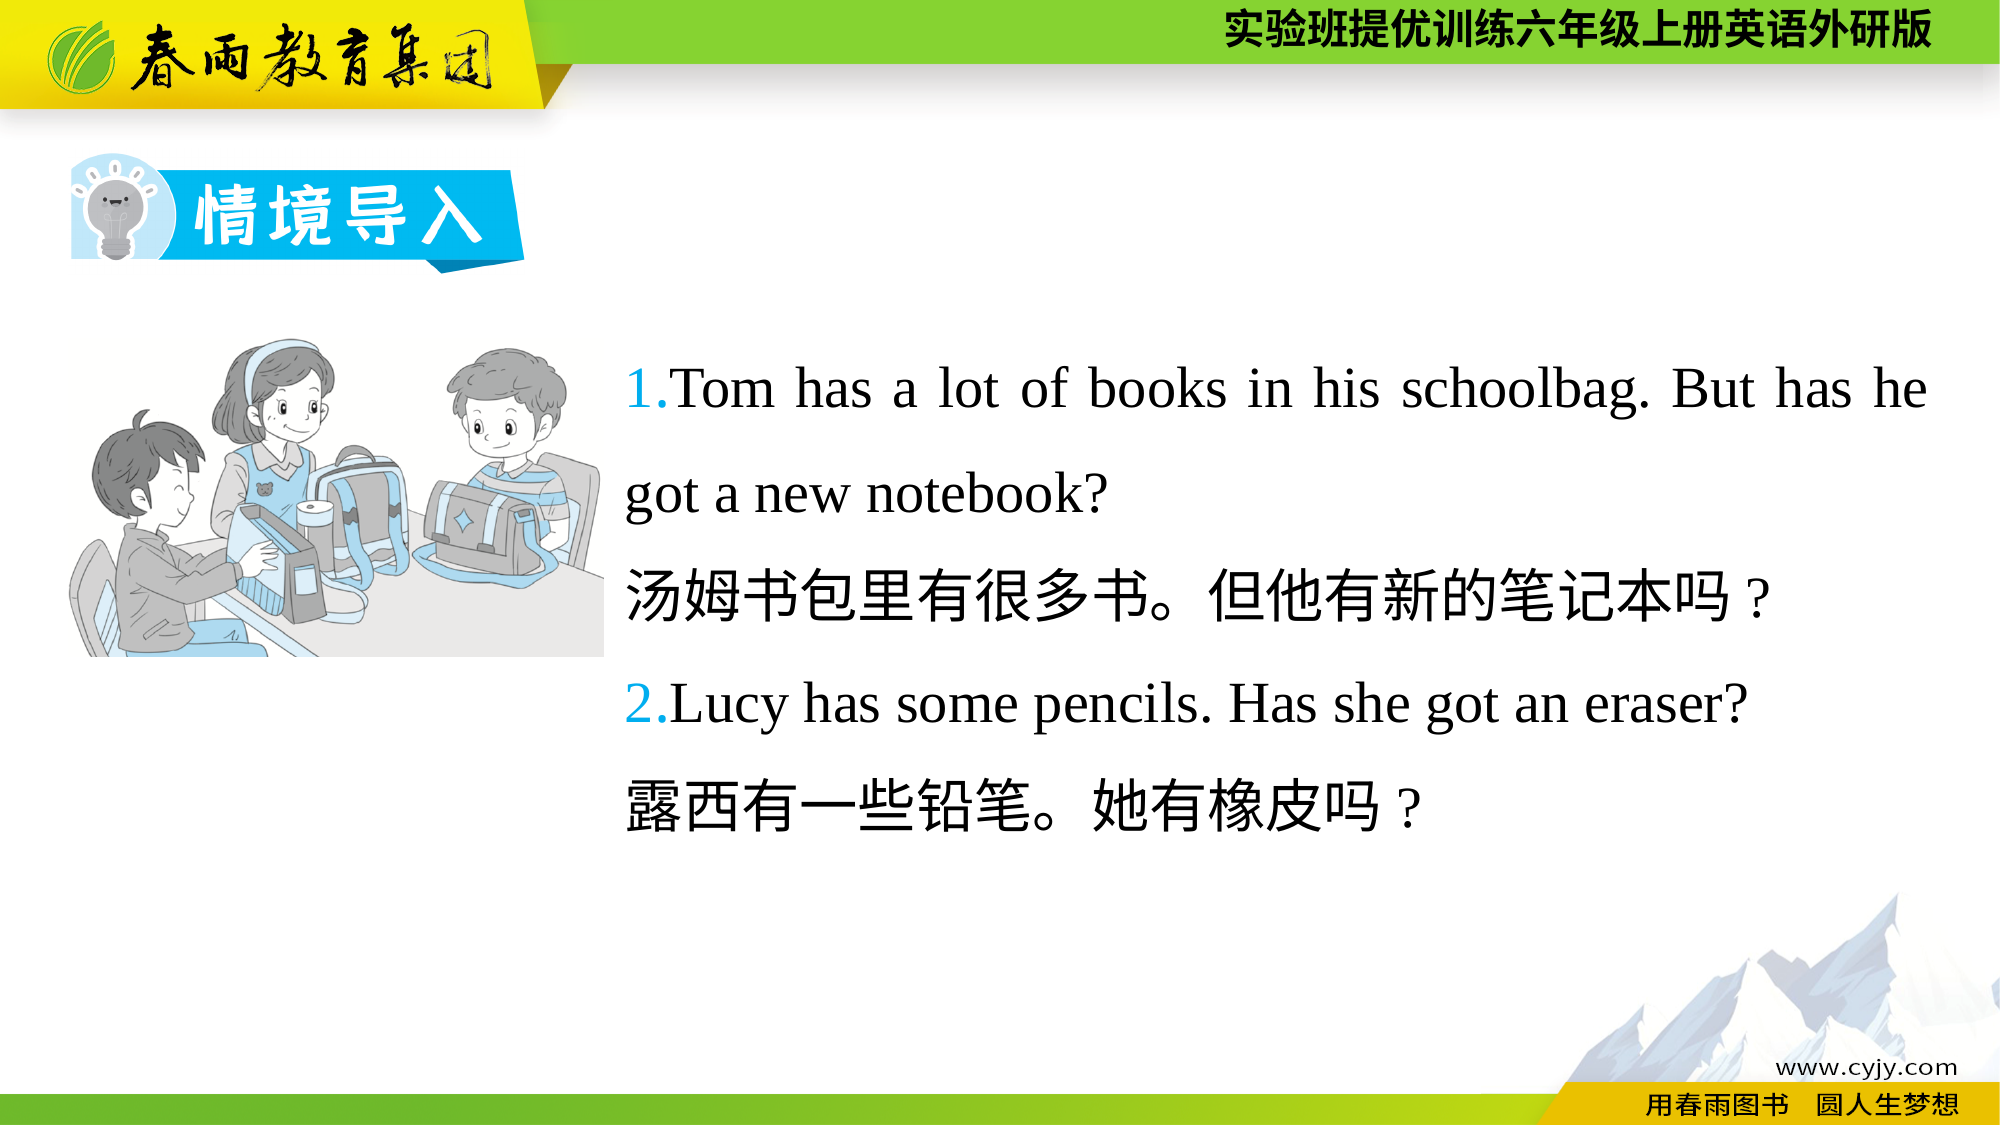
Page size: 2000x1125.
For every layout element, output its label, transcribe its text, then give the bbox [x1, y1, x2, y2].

picture [0, 0, 2000, 1125]
list 1.Tom has a lot of books in his schoolbag. But has he got a new notebook? 汤姆书包里有很多书。但他有新的笔记本吗? 2.Lucy has some pencils. Has she got an eraser? 露西有一些铅笔。她有橡皮吗? [610, 306, 1944, 839]
